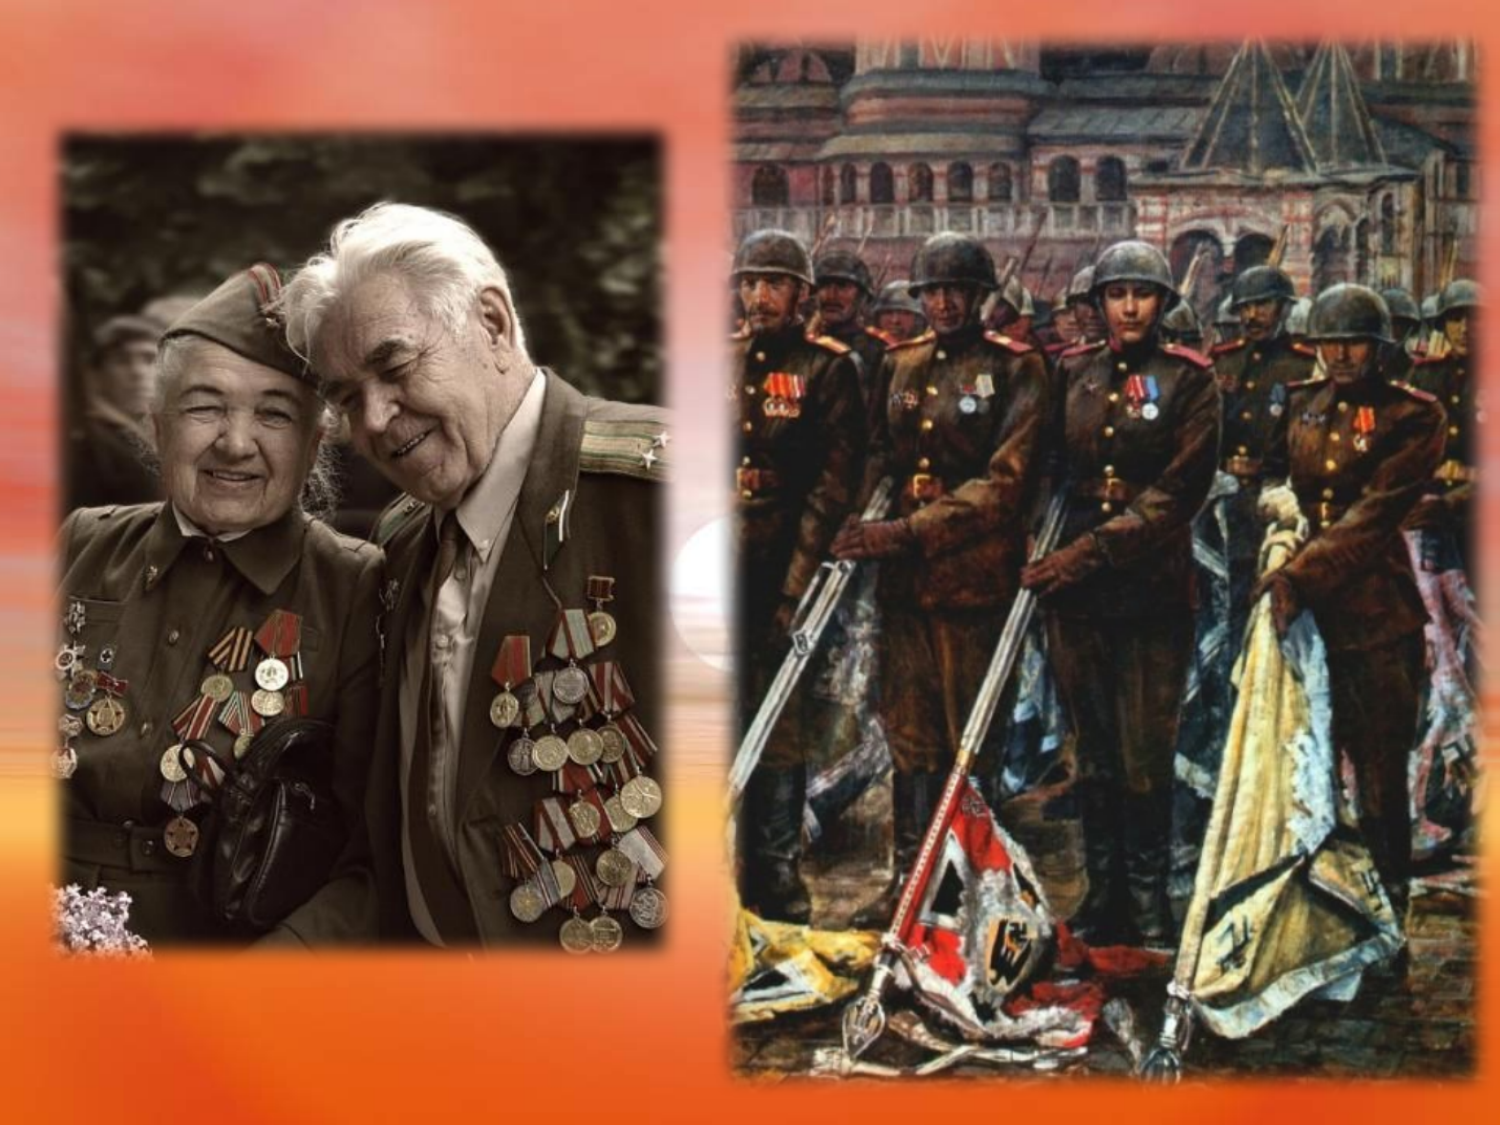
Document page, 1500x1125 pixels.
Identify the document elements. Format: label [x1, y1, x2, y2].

picture [0, 0, 1500, 1125]
list [41, 113, 683, 969]
